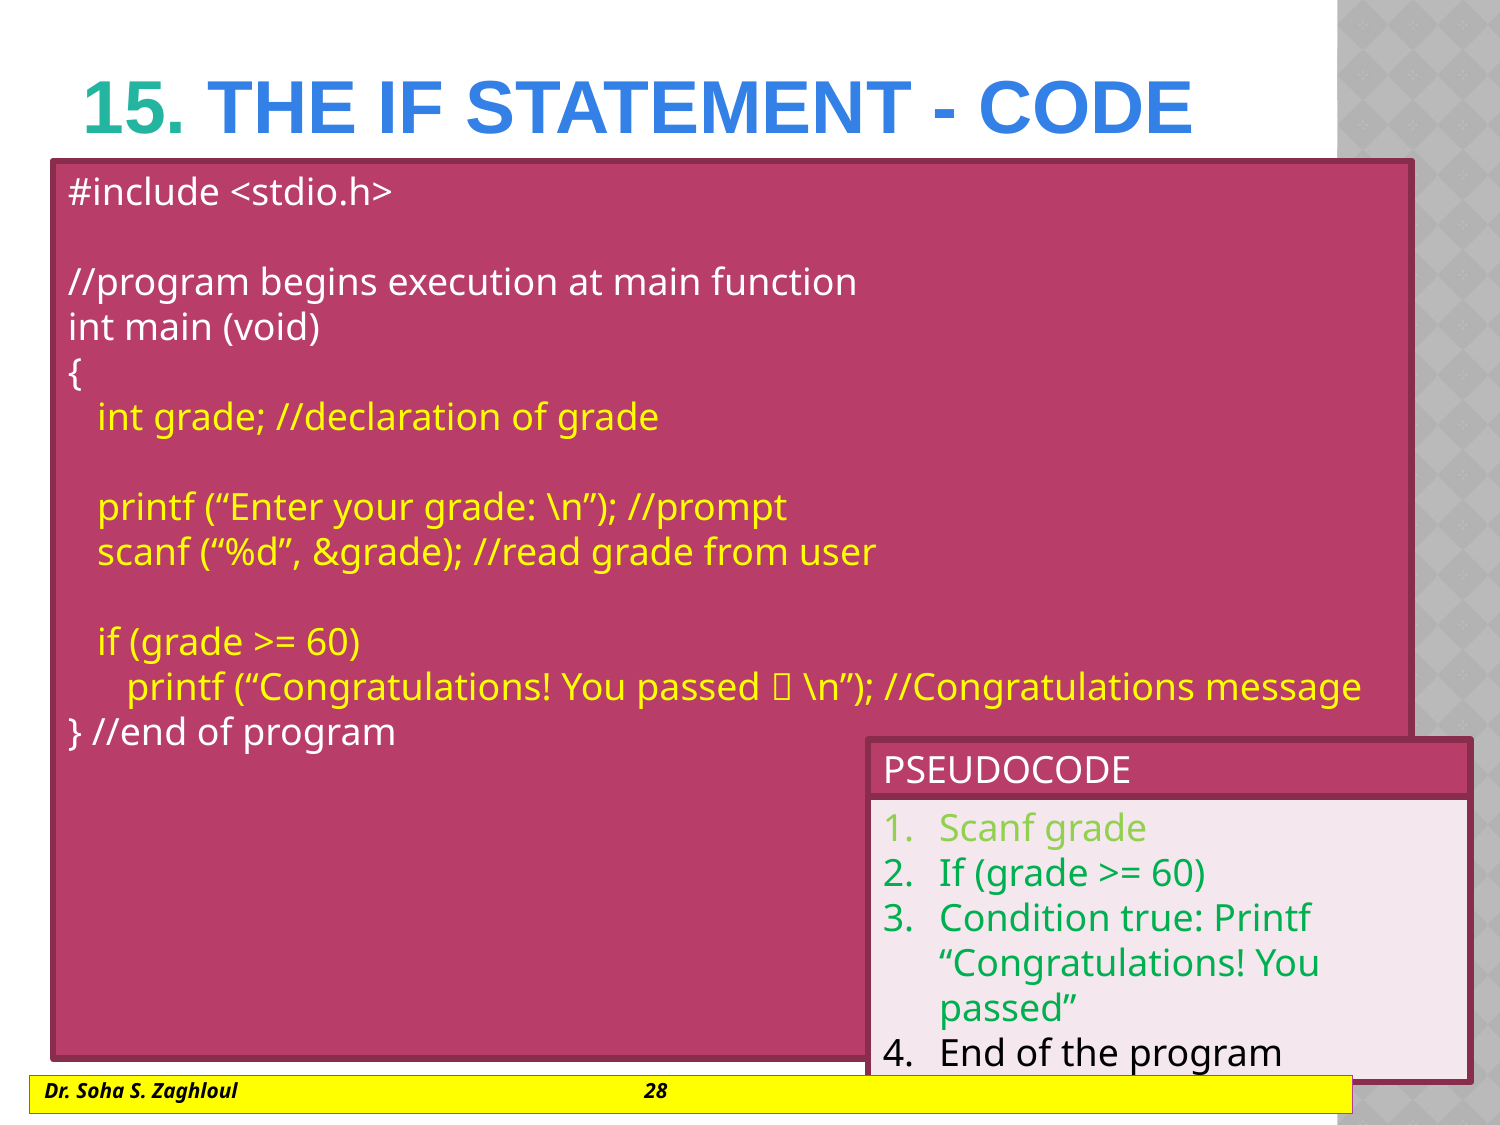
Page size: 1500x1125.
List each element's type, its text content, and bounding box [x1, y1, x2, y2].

text_box #include <stdio.h> //program begins execution at main function int main (void) { int grade; //declaration of grade printf (“Enter your grade: \n”); //prompt scanf (“%d”, &grade); //read grade from user if (grade >= 60) printf (“Congratulations! You passed  \n”); //Congratulations message } //end of program [50, 158, 1415, 1062]
text_box Dr. Soha S. Zaghloul 28 [29, 1075, 1353, 1114]
title 15. The if statement - code [75, 52, 1471, 149]
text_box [867, 739, 1471, 1083]
